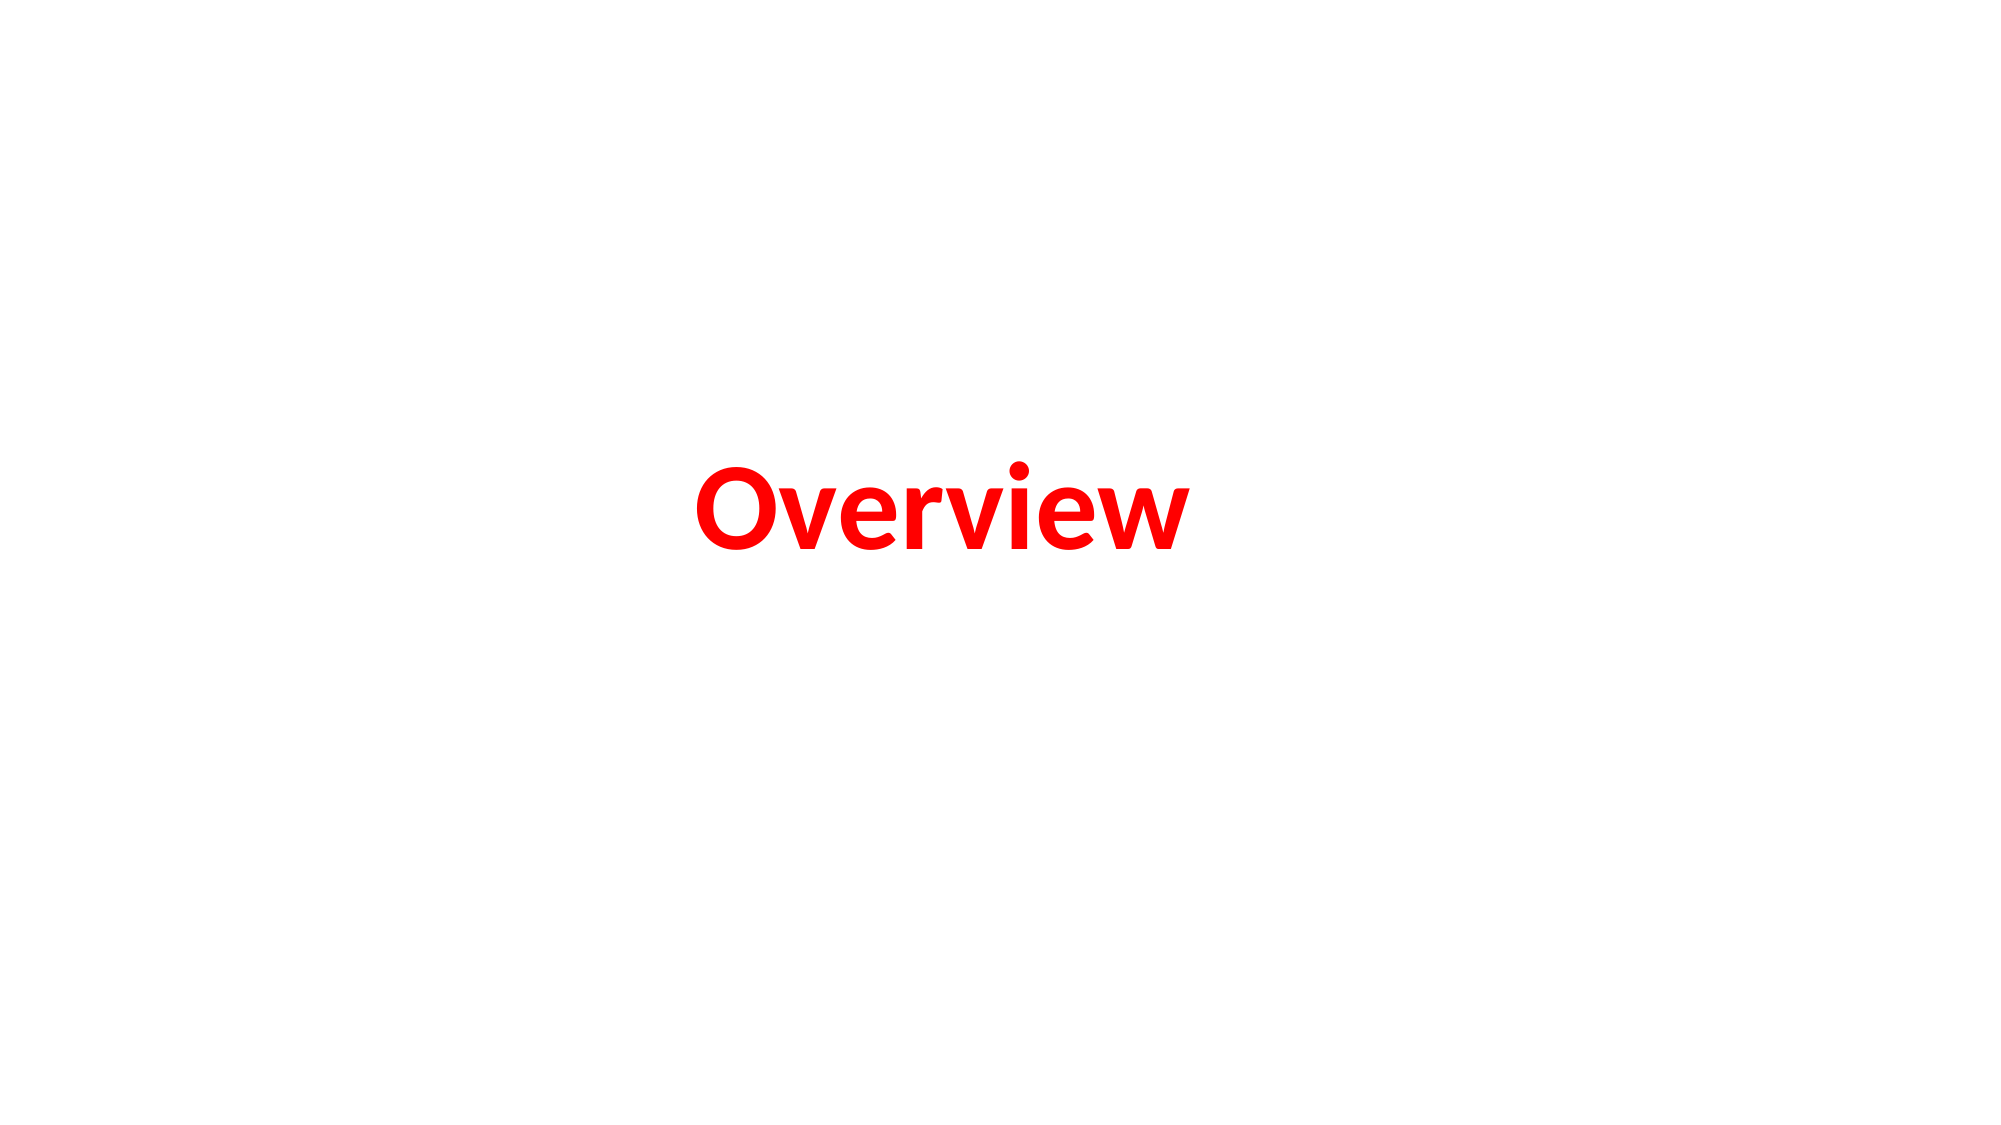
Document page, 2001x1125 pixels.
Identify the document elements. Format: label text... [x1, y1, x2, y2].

text_box Overview [252, 414, 1633, 585]
